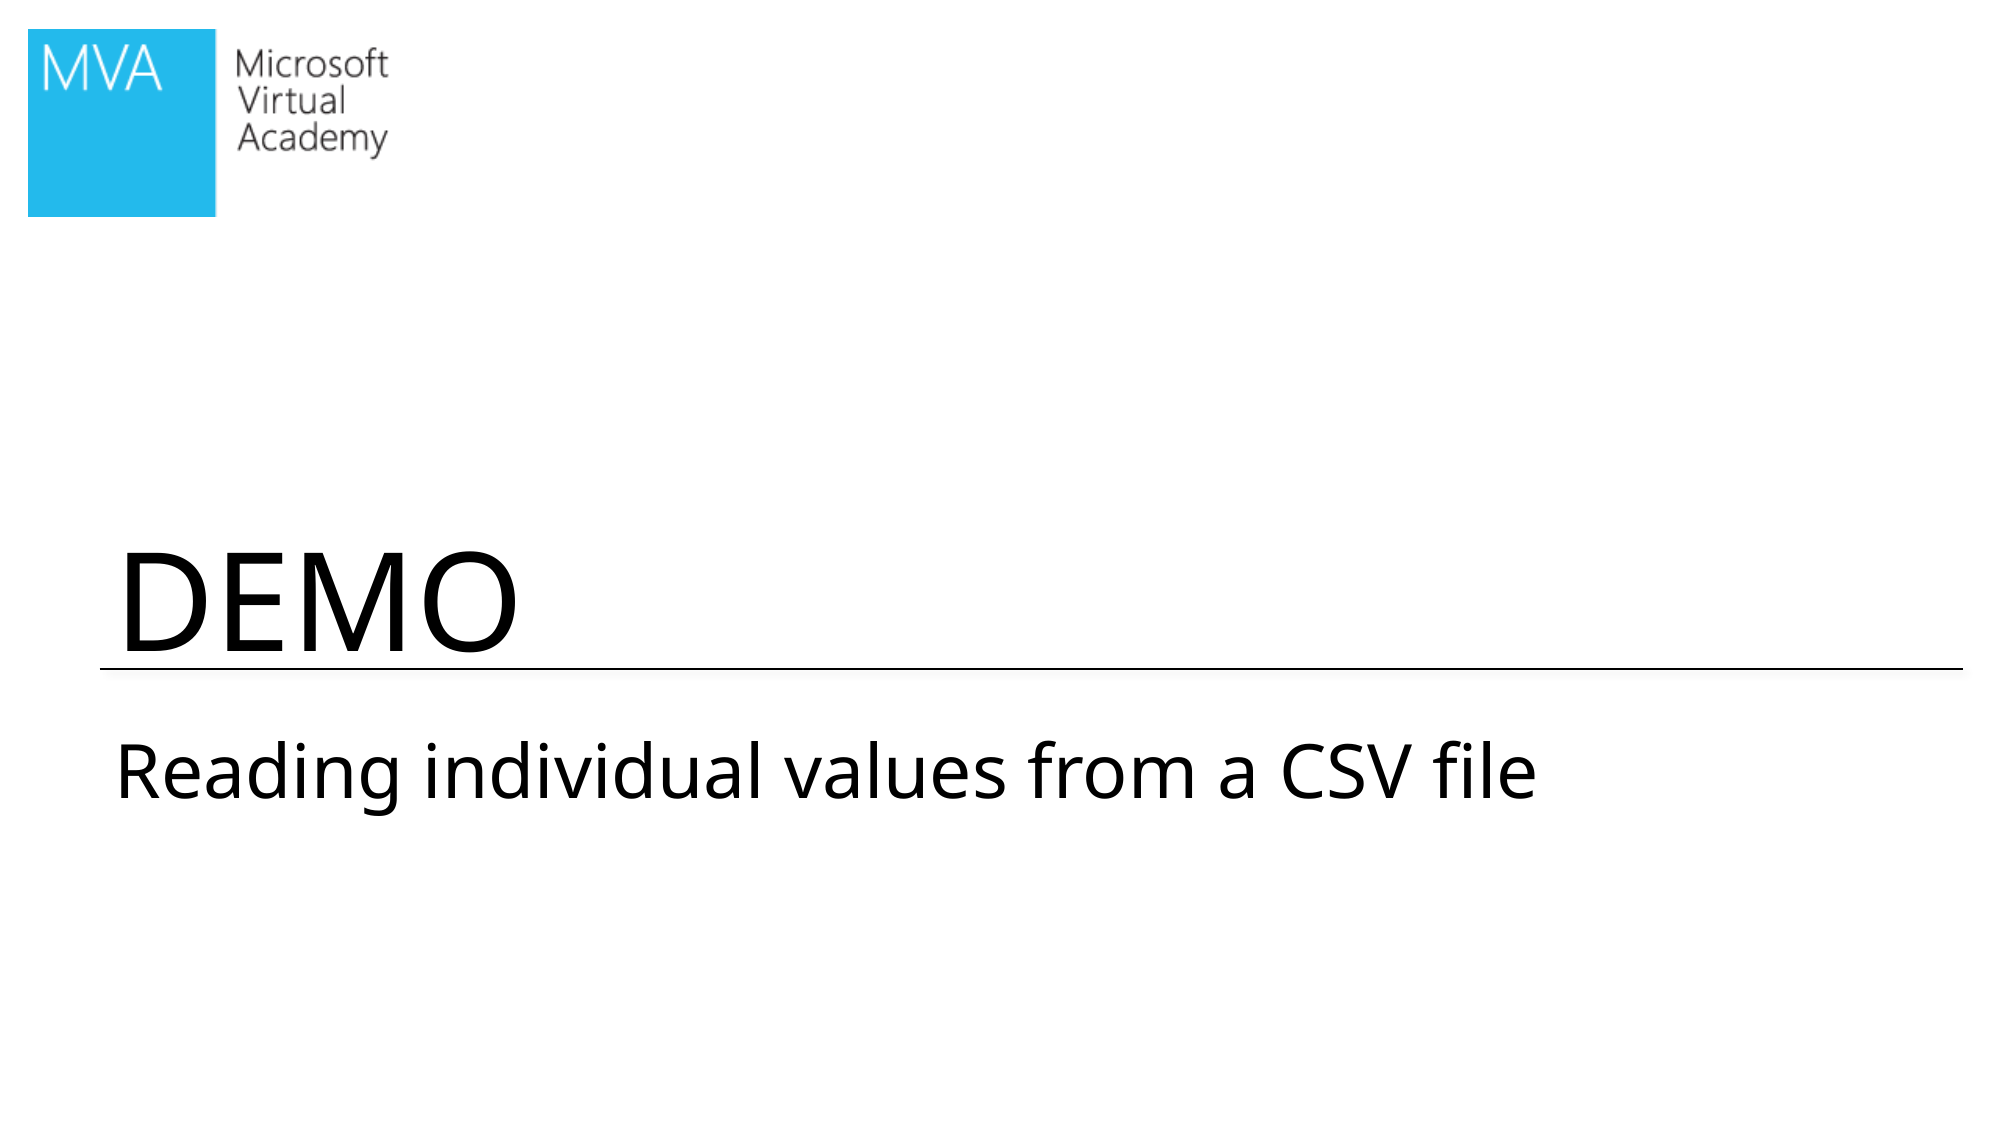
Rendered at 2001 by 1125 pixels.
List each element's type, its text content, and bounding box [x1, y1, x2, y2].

title Reading individual values from a CSV file [99, 733, 1976, 1009]
picture [28, 29, 497, 217]
